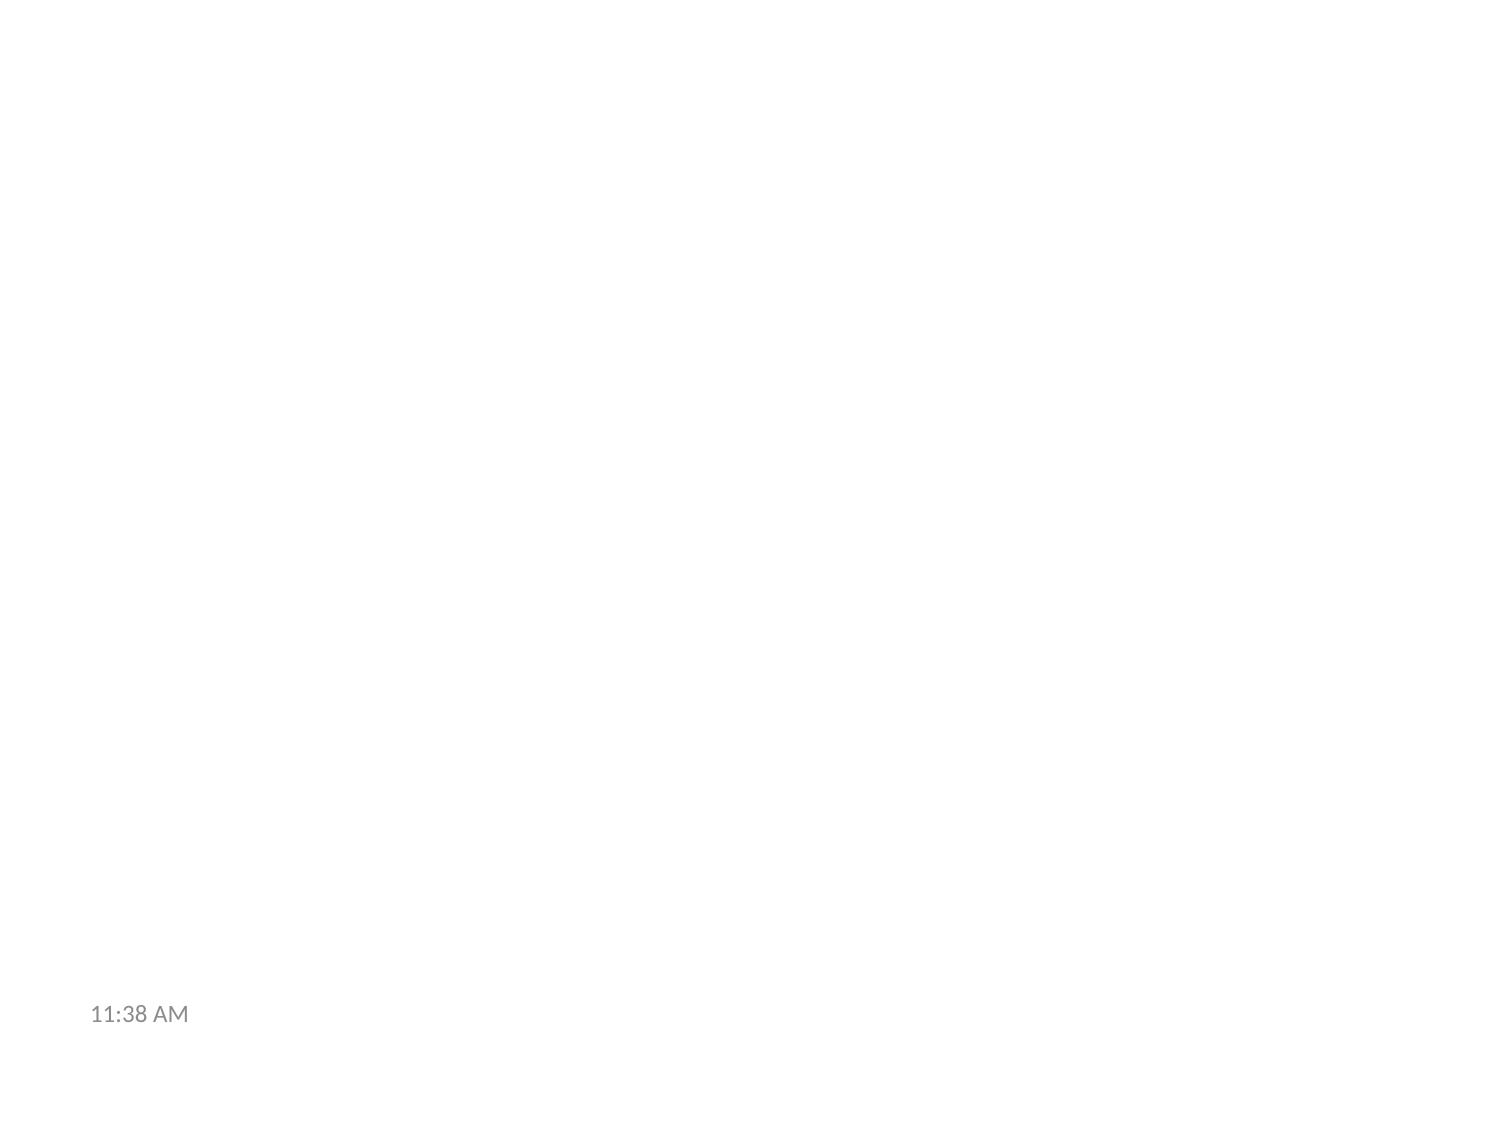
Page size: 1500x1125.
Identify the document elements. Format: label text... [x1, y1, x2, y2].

text_box 3:35 PM [75, 982, 425, 1043]
